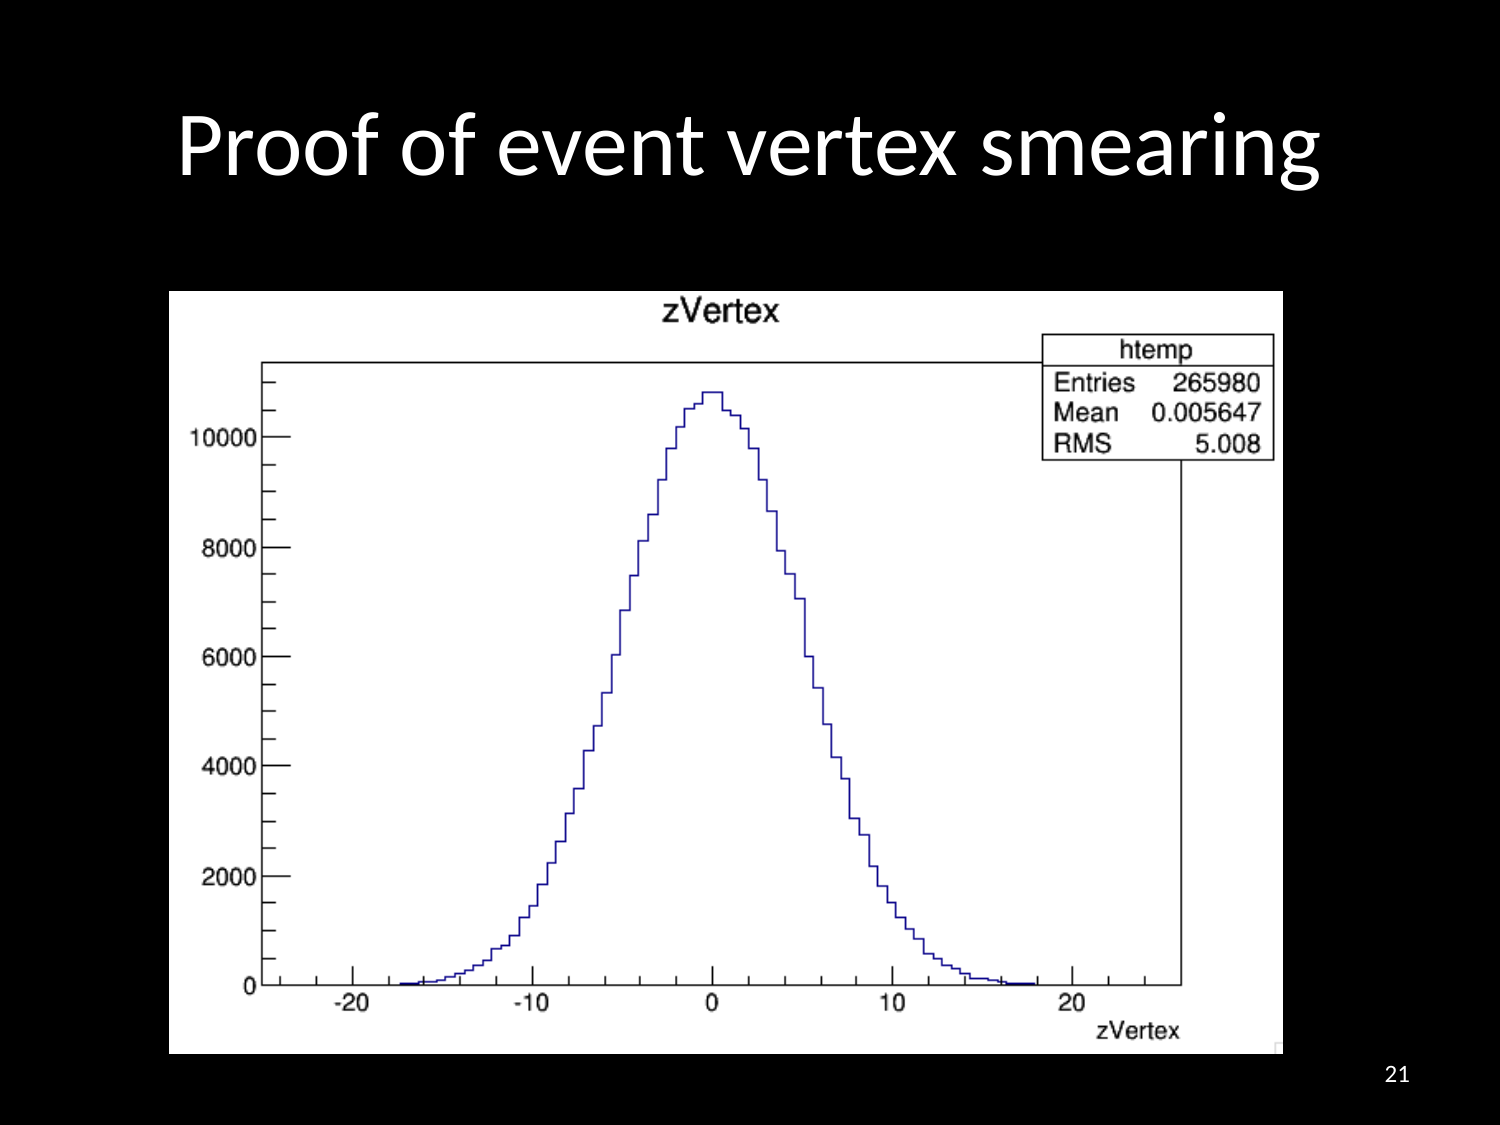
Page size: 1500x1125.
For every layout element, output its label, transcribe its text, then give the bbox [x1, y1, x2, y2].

title Proof of event vertex smearing [75, 45, 1425, 233]
picture [169, 291, 1283, 1054]
slide_number 21 [1074, 1042, 1425, 1103]
